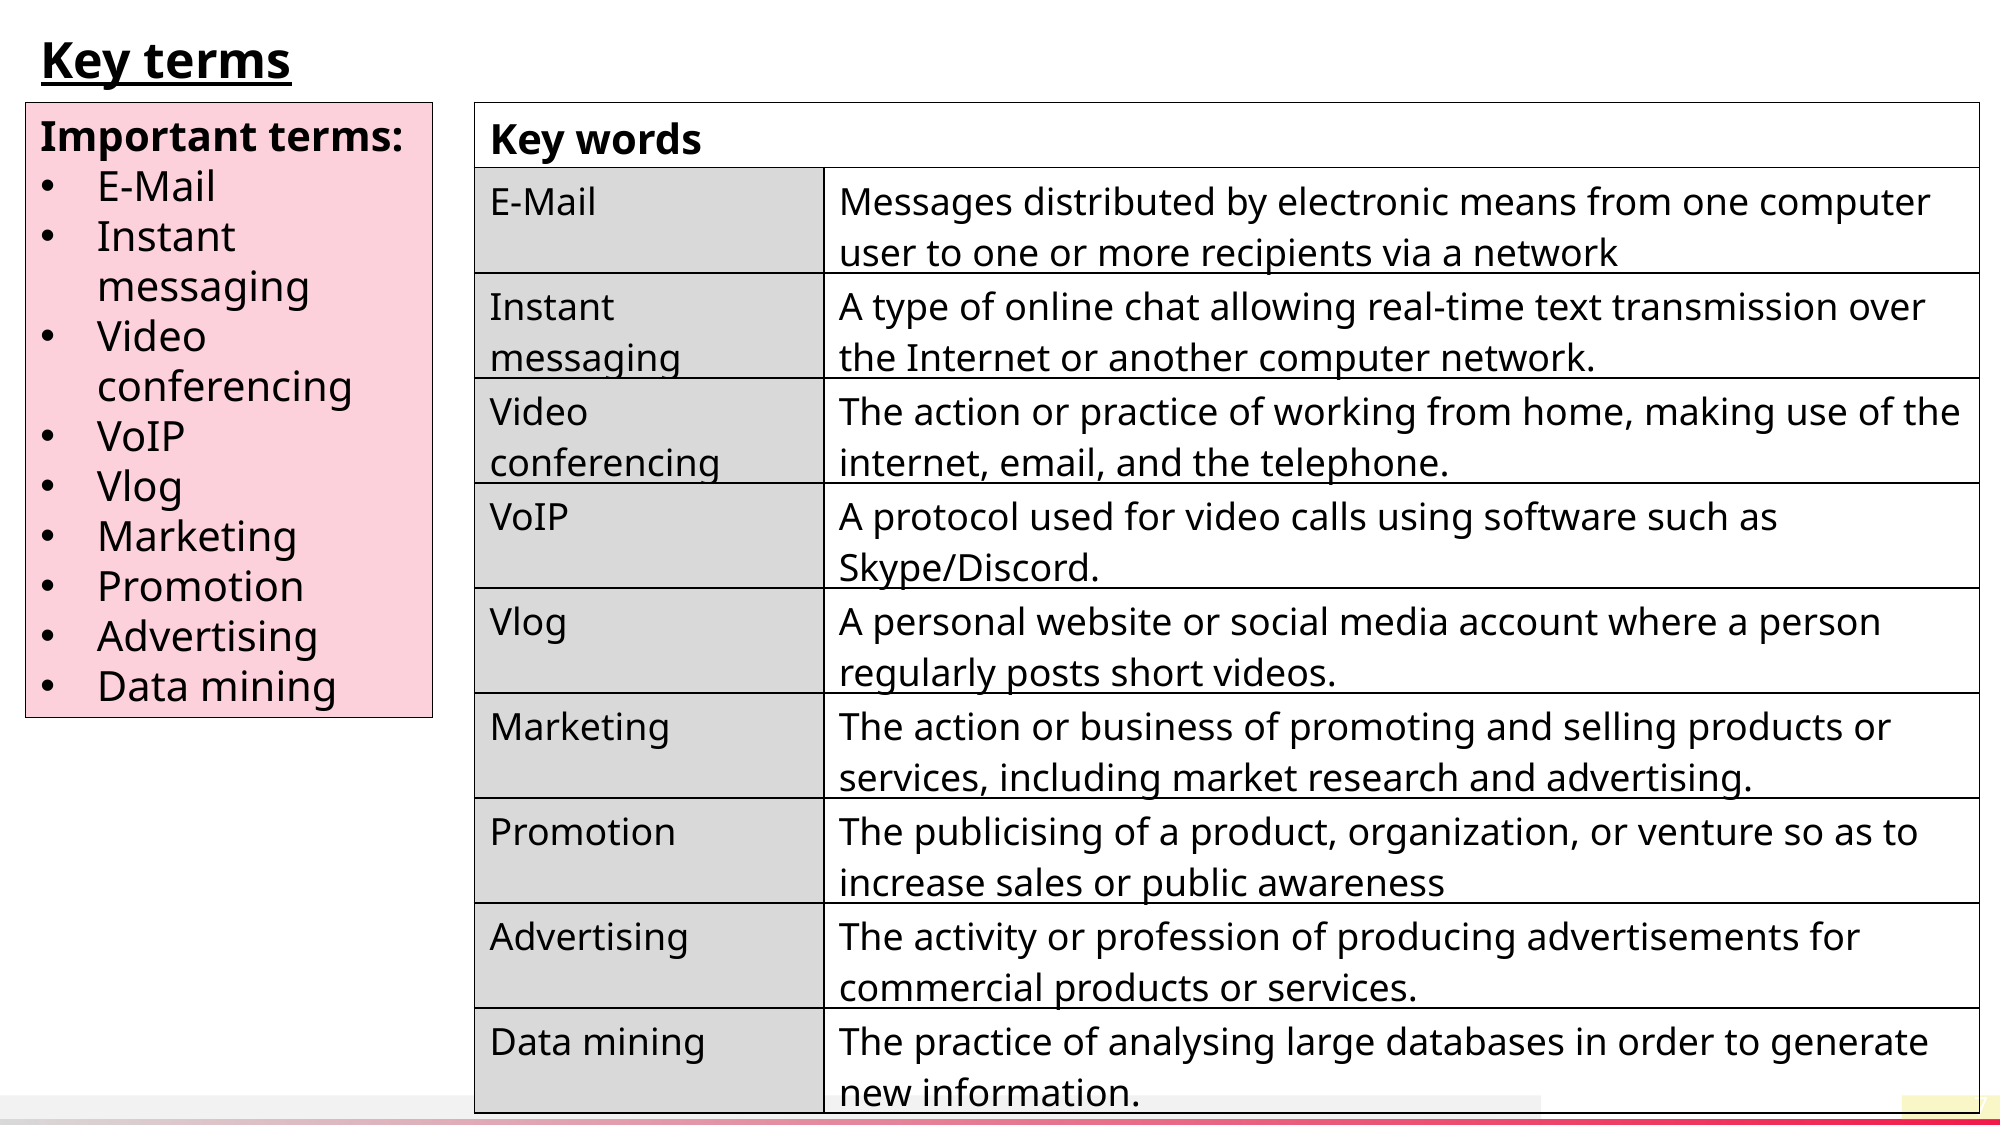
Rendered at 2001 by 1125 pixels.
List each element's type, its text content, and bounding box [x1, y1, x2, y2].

table_cell Data mining [475, 1009, 823, 1112]
table_cell Marketing [475, 694, 823, 797]
table_cell The publicising of a product, organization, or venture so as to increase sales or public awareness [825, 799, 1979, 902]
table_cell Messages distributed by electronic means from one computer user to one or more recipients via a network [825, 168, 1979, 272]
table_cell The activity or profession of producing advertisements for commercial products or services. [825, 904, 1979, 1007]
table_cell Instant messaging [475, 274, 823, 377]
table_header Key words [475, 103, 1979, 167]
table_cell Promotion [475, 799, 823, 902]
table_cell The action or business of promoting and selling products or services, including market research and advertising. [825, 694, 1979, 797]
slide_number 7 [1901, 1095, 2000, 1120]
table_cell A protocol used for video calls using software such as Skype/Discord. [825, 484, 1979, 587]
table_cell Advertising [475, 904, 823, 1007]
table_cell A personal website or social media account where a person regularly posts short videos. [825, 589, 1979, 692]
table_cell Vlog [475, 589, 823, 692]
table_cell Video conferencing [475, 379, 823, 482]
table_cell The practice of analysing large databases in order to generate new information. [825, 1009, 1979, 1112]
text_box Important terms: E-Mail Instant messaging Video conferencing VoIP Vlog Marketing Promotion Advertising Data mining [25, 102, 433, 718]
table_cell VoIP [475, 484, 823, 587]
text_box Key terms [25, 21, 861, 96]
table_cell E-Mail [475, 168, 823, 272]
table_cell The action or practice of working from home, making use of the internet, email, and the telephone. [825, 379, 1979, 482]
table_cell A type of online chat allowing real-time text transmission over the Internet or another computer network. [825, 274, 1979, 377]
